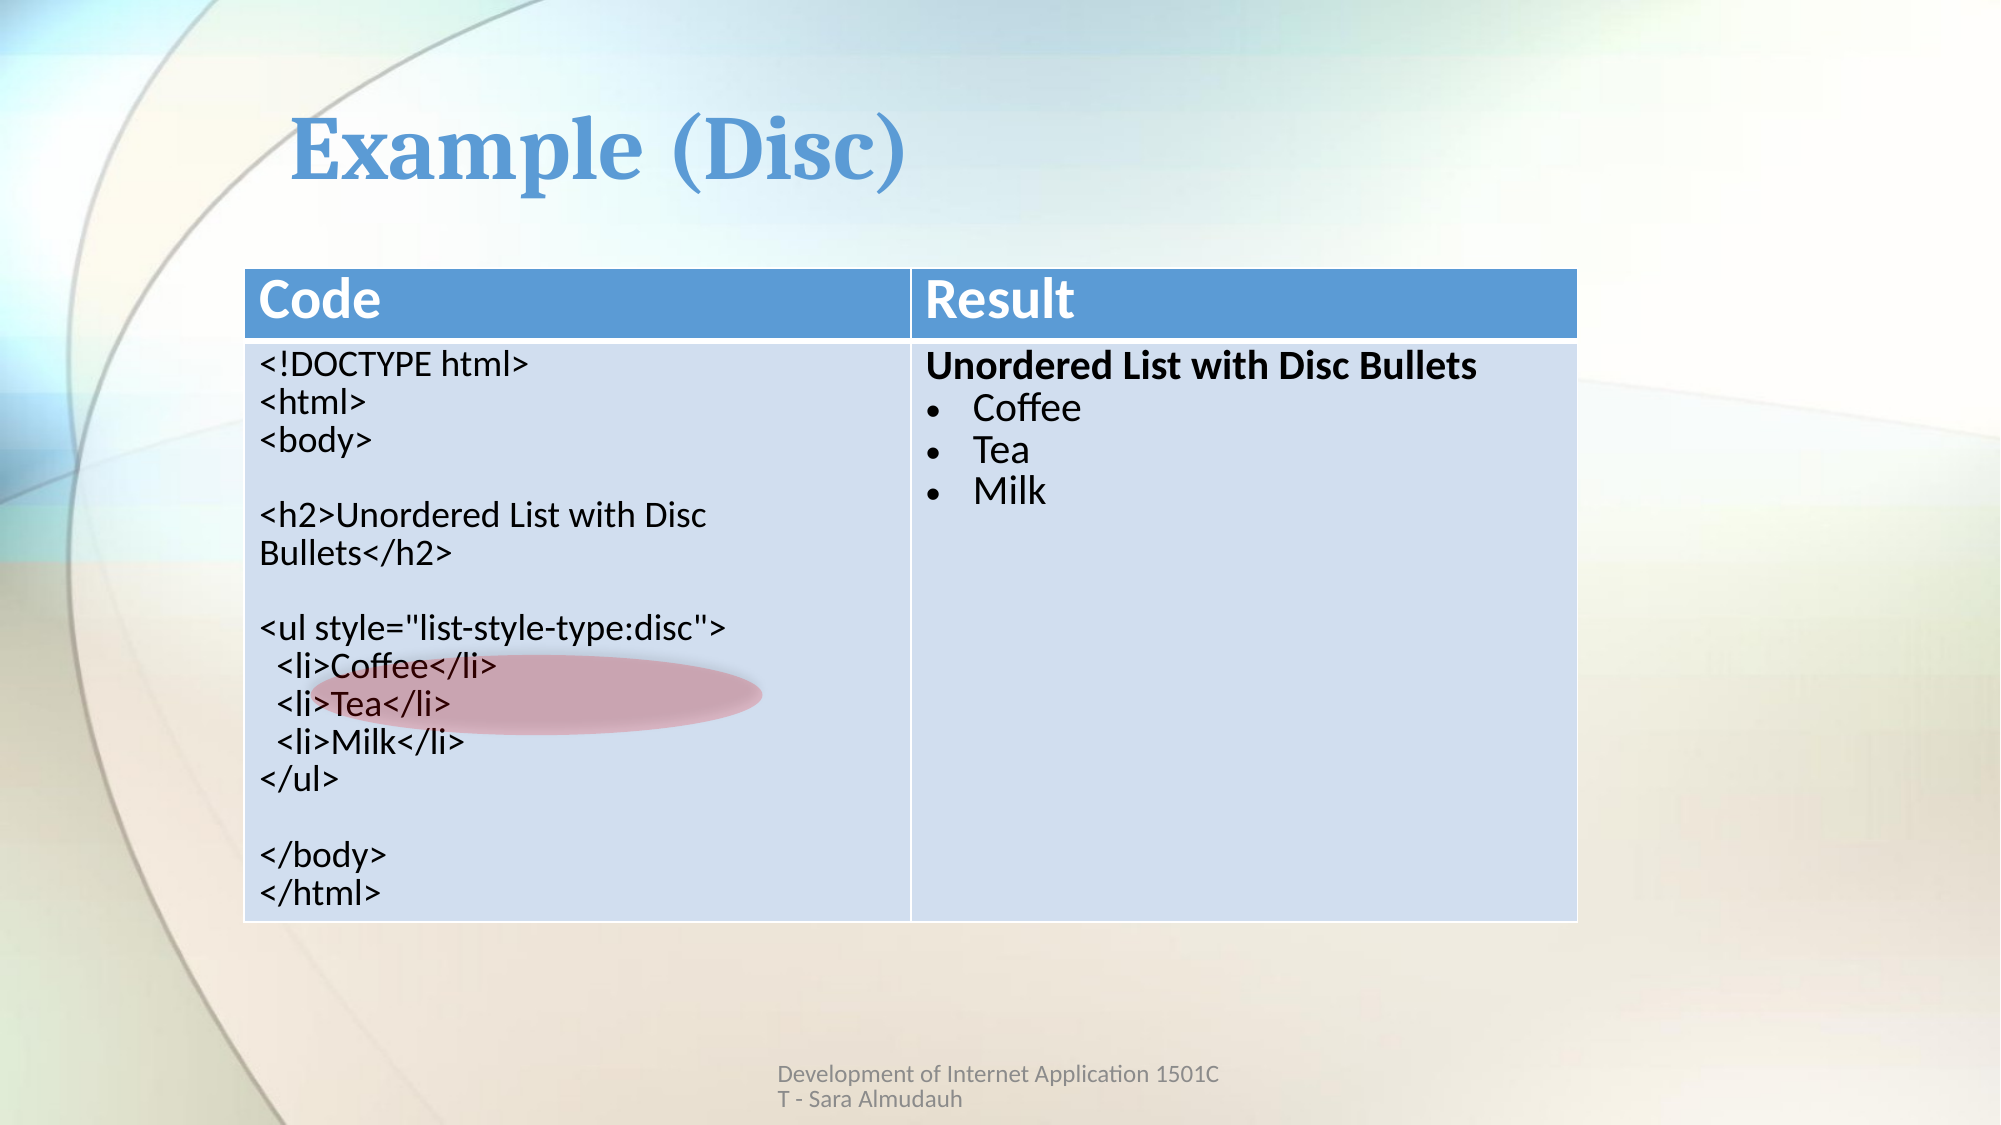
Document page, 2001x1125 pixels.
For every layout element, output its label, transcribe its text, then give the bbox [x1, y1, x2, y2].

table_cell <!DOCTYPE html> <html> <body> <h2>Unordered List with Disc Bullets</h2> <ul style="list-style-type:disc"> <li>Coffee</li> <li>Tea</li> <li>Milk</li> </ul> </body> </html> [245, 344, 910, 921]
table_header Result [912, 269, 1577, 338]
table_cell Unordered List with Disc Bullets Coffee Tea Milk [912, 344, 1577, 921]
table_header Code [245, 269, 910, 338]
footer Development of Internet Application 1501CT - Sara Almudauh [762, 1042, 1238, 1103]
picture [0, 0, 2001, 1125]
title Example (Disc) [274, 59, 1756, 227]
text_box [309, 654, 764, 736]
